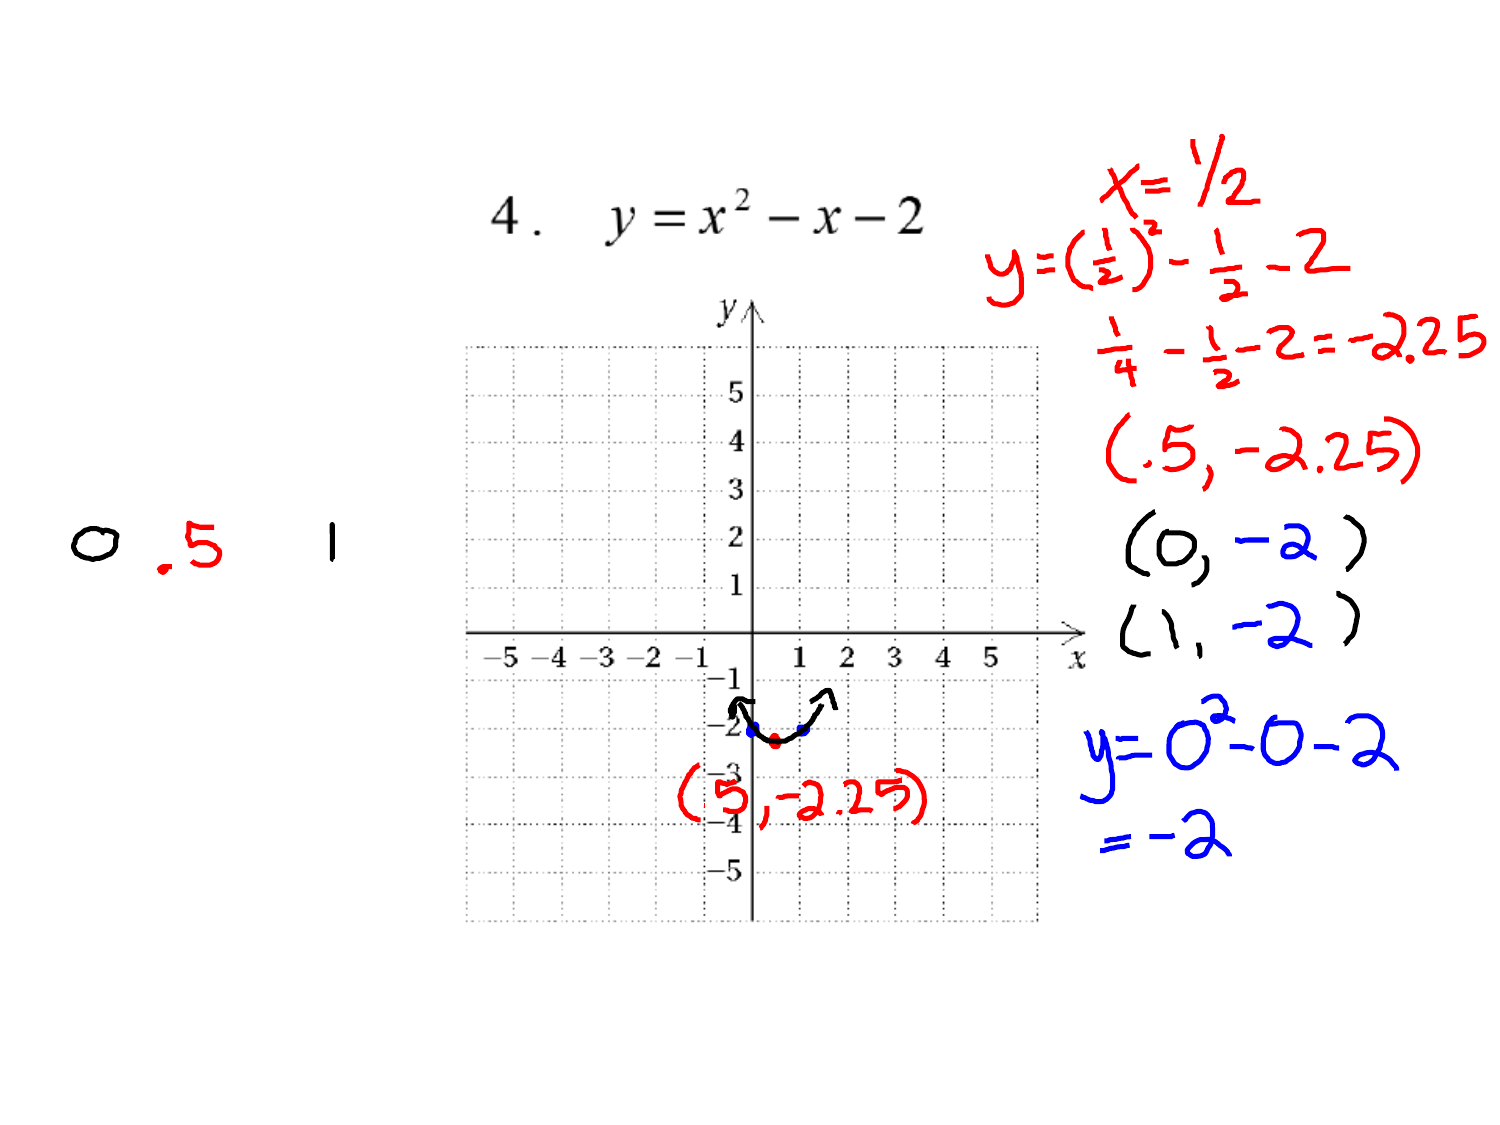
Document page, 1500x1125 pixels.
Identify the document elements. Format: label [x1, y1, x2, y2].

text_box [1209, 266, 1243, 273]
text_box [1109, 168, 1118, 185]
text_box [1318, 349, 1335, 353]
text_box [1326, 433, 1364, 469]
text_box [1182, 810, 1231, 858]
text_box [1202, 466, 1212, 491]
text_box [1191, 555, 1208, 586]
text_box [1127, 358, 1135, 387]
text_box [1116, 359, 1128, 372]
text_box [1236, 346, 1261, 351]
text_box [1266, 428, 1307, 471]
text_box [1349, 335, 1373, 342]
text_box [1197, 642, 1201, 658]
text_box [1282, 525, 1317, 559]
text_box [1266, 266, 1290, 270]
text_box [1169, 260, 1189, 264]
text_box [1164, 424, 1194, 471]
picture [398, 173, 1101, 952]
text_box [1107, 270, 1123, 283]
text_box [1268, 326, 1305, 358]
text_box [1373, 313, 1405, 359]
text_box [1107, 414, 1137, 482]
text_box [1344, 515, 1365, 571]
text_box [1235, 449, 1259, 453]
text_box [1131, 227, 1152, 291]
text_box [1110, 316, 1120, 337]
text_box [1317, 466, 1323, 473]
text_box [1199, 135, 1224, 207]
text_box [1407, 356, 1413, 363]
text_box [1207, 326, 1219, 351]
text_box [1143, 221, 1162, 235]
text_box [1266, 602, 1313, 648]
text_box [1384, 418, 1419, 483]
text_box [1458, 315, 1485, 357]
text_box [1107, 165, 1140, 197]
text_box [1117, 185, 1138, 219]
text_box [1229, 745, 1254, 751]
text_box [1121, 604, 1151, 656]
text_box [72, 527, 118, 561]
text_box [1107, 743, 1114, 800]
text_box [1235, 539, 1269, 543]
text_box [1232, 622, 1262, 628]
text_box [1336, 592, 1359, 645]
text_box [1168, 721, 1210, 769]
text_box [1144, 461, 1151, 467]
text_box [1161, 610, 1179, 649]
text_box [1313, 745, 1340, 749]
text_box [1346, 715, 1398, 771]
text_box [1117, 754, 1153, 760]
text_box [1115, 737, 1139, 741]
text_box [1107, 835, 1131, 842]
text_box [1202, 356, 1227, 361]
text_box [1262, 716, 1302, 765]
text_box [1223, 169, 1261, 204]
text_box [1107, 346, 1133, 352]
text_box [330, 523, 334, 561]
text_box [1214, 370, 1240, 388]
text_box [1201, 695, 1236, 723]
text_box [1220, 280, 1248, 301]
text_box [1127, 511, 1155, 576]
text_box [1158, 530, 1196, 565]
text_box [1107, 237, 1111, 251]
text_box [1214, 228, 1224, 255]
text_box [186, 522, 221, 566]
text_box [157, 565, 172, 574]
text_box [730, 690, 836, 743]
text_box [1192, 139, 1200, 165]
text_box [1368, 432, 1395, 471]
text_box [1140, 179, 1168, 184]
text_box [1297, 229, 1351, 273]
text_box [1107, 844, 1130, 851]
text_box [1418, 318, 1447, 354]
text_box [1149, 834, 1175, 838]
text_box [1313, 335, 1333, 340]
